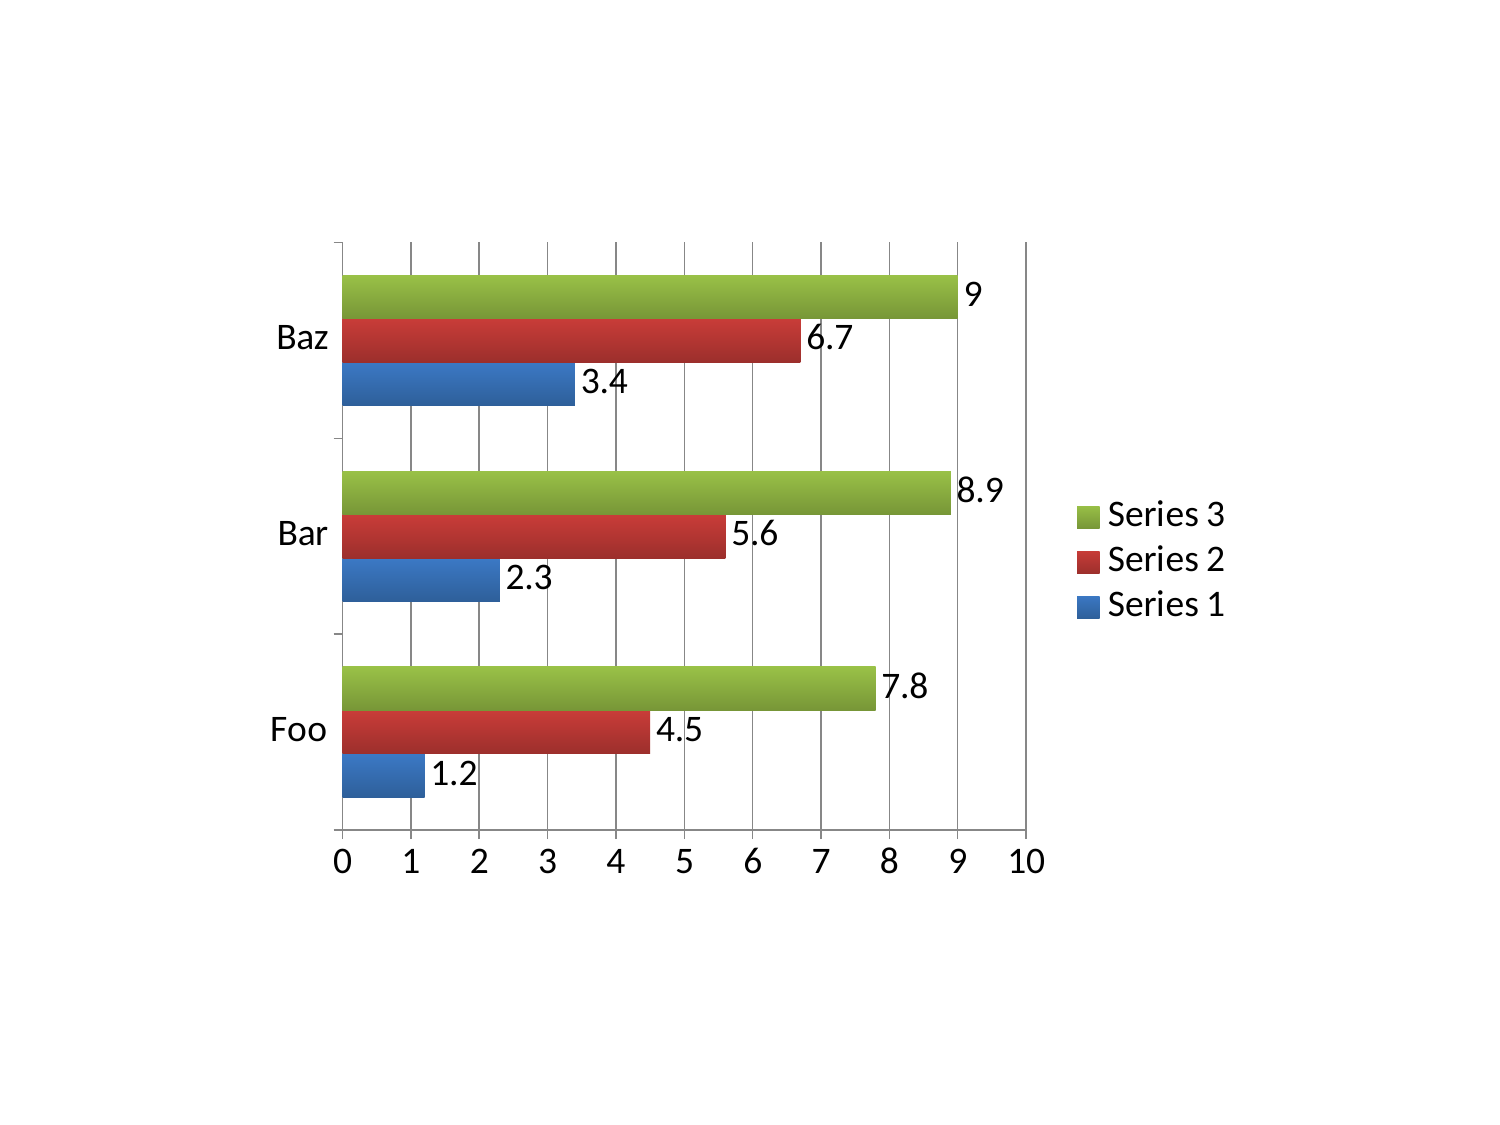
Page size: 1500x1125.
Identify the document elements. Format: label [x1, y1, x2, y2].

chart [249, 228, 1251, 897]
